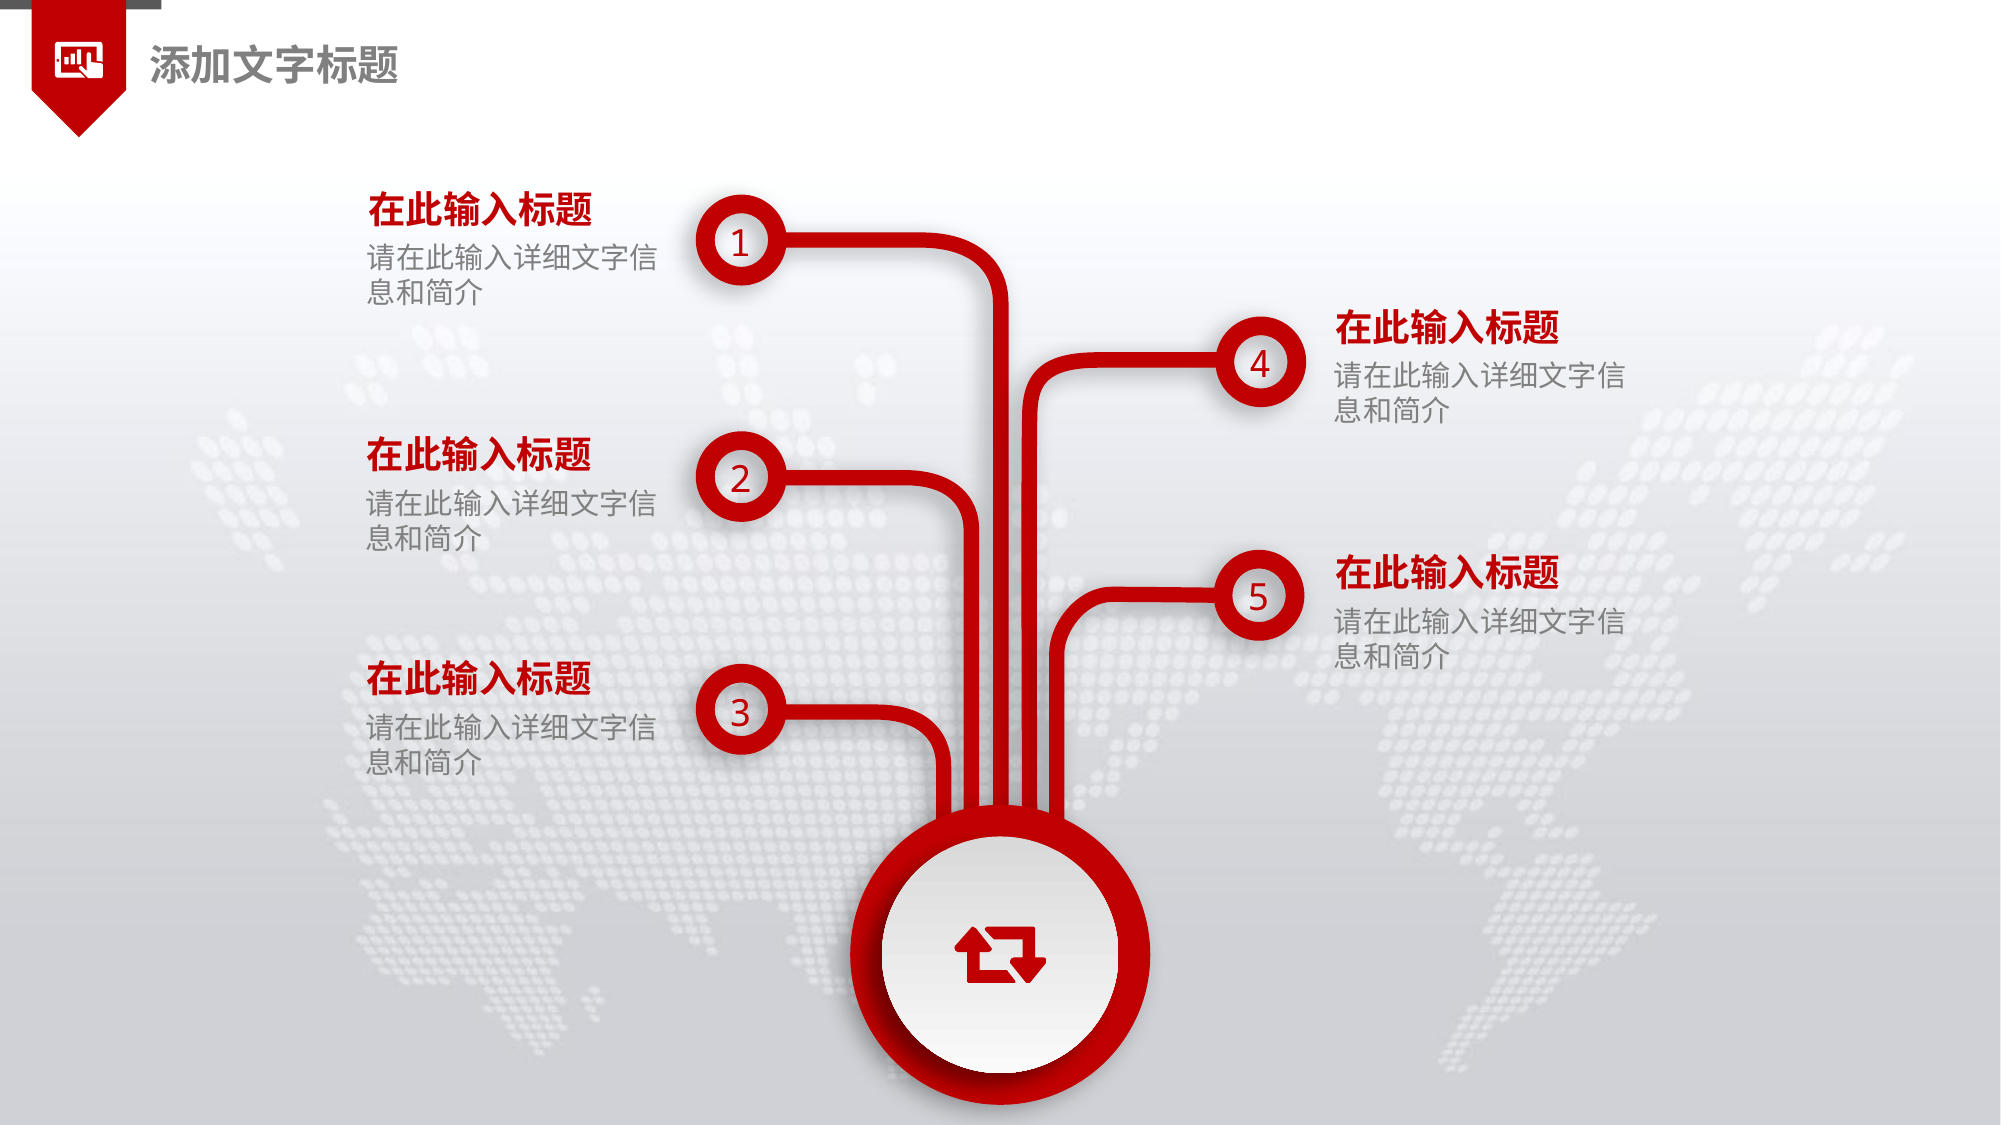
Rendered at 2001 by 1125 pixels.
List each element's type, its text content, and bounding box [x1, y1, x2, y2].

text_box [848, 802, 1153, 1107]
text_box [129, 0, 164, 12]
text_box [693, 661, 954, 806]
text_box 请在此输入详细文字信息和简介 [350, 477, 684, 563]
text_box [693, 192, 1011, 792]
text_box [984, 926, 1046, 983]
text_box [31, 0, 127, 138]
text_box 在此输入标题 [1320, 541, 1576, 595]
text_box 3 [714, 682, 767, 742]
text_box 在此输入标题 [353, 178, 609, 232]
picture [0, 0, 2001, 1125]
text_box 请在此输入详细文字信息和简介 [1319, 595, 1652, 681]
text_box [954, 926, 1016, 983]
text_box 在此输入标题 [351, 648, 607, 702]
text_box [0, 0, 29, 12]
text_box 在此输入标题 [1320, 296, 1576, 350]
text_box 请在此输入详细文字信息和简介 [352, 232, 685, 317]
text_box 1 [714, 211, 767, 271]
text_box 4 [1233, 332, 1292, 393]
text_box [1019, 314, 1309, 796]
text_box 5 [1232, 565, 1290, 626]
text_box 请在此输入详细文字信息和简介 [1319, 350, 1652, 435]
text_box 2 [714, 447, 767, 507]
text_box [1047, 547, 1307, 813]
text_box 请在此输入详细文字信息和简介 [350, 702, 684, 787]
text_box [879, 834, 1121, 1076]
text_box [693, 429, 982, 797]
text_box 在此输入标题 [351, 423, 607, 477]
text_box 添加文字标题 [137, 33, 457, 95]
